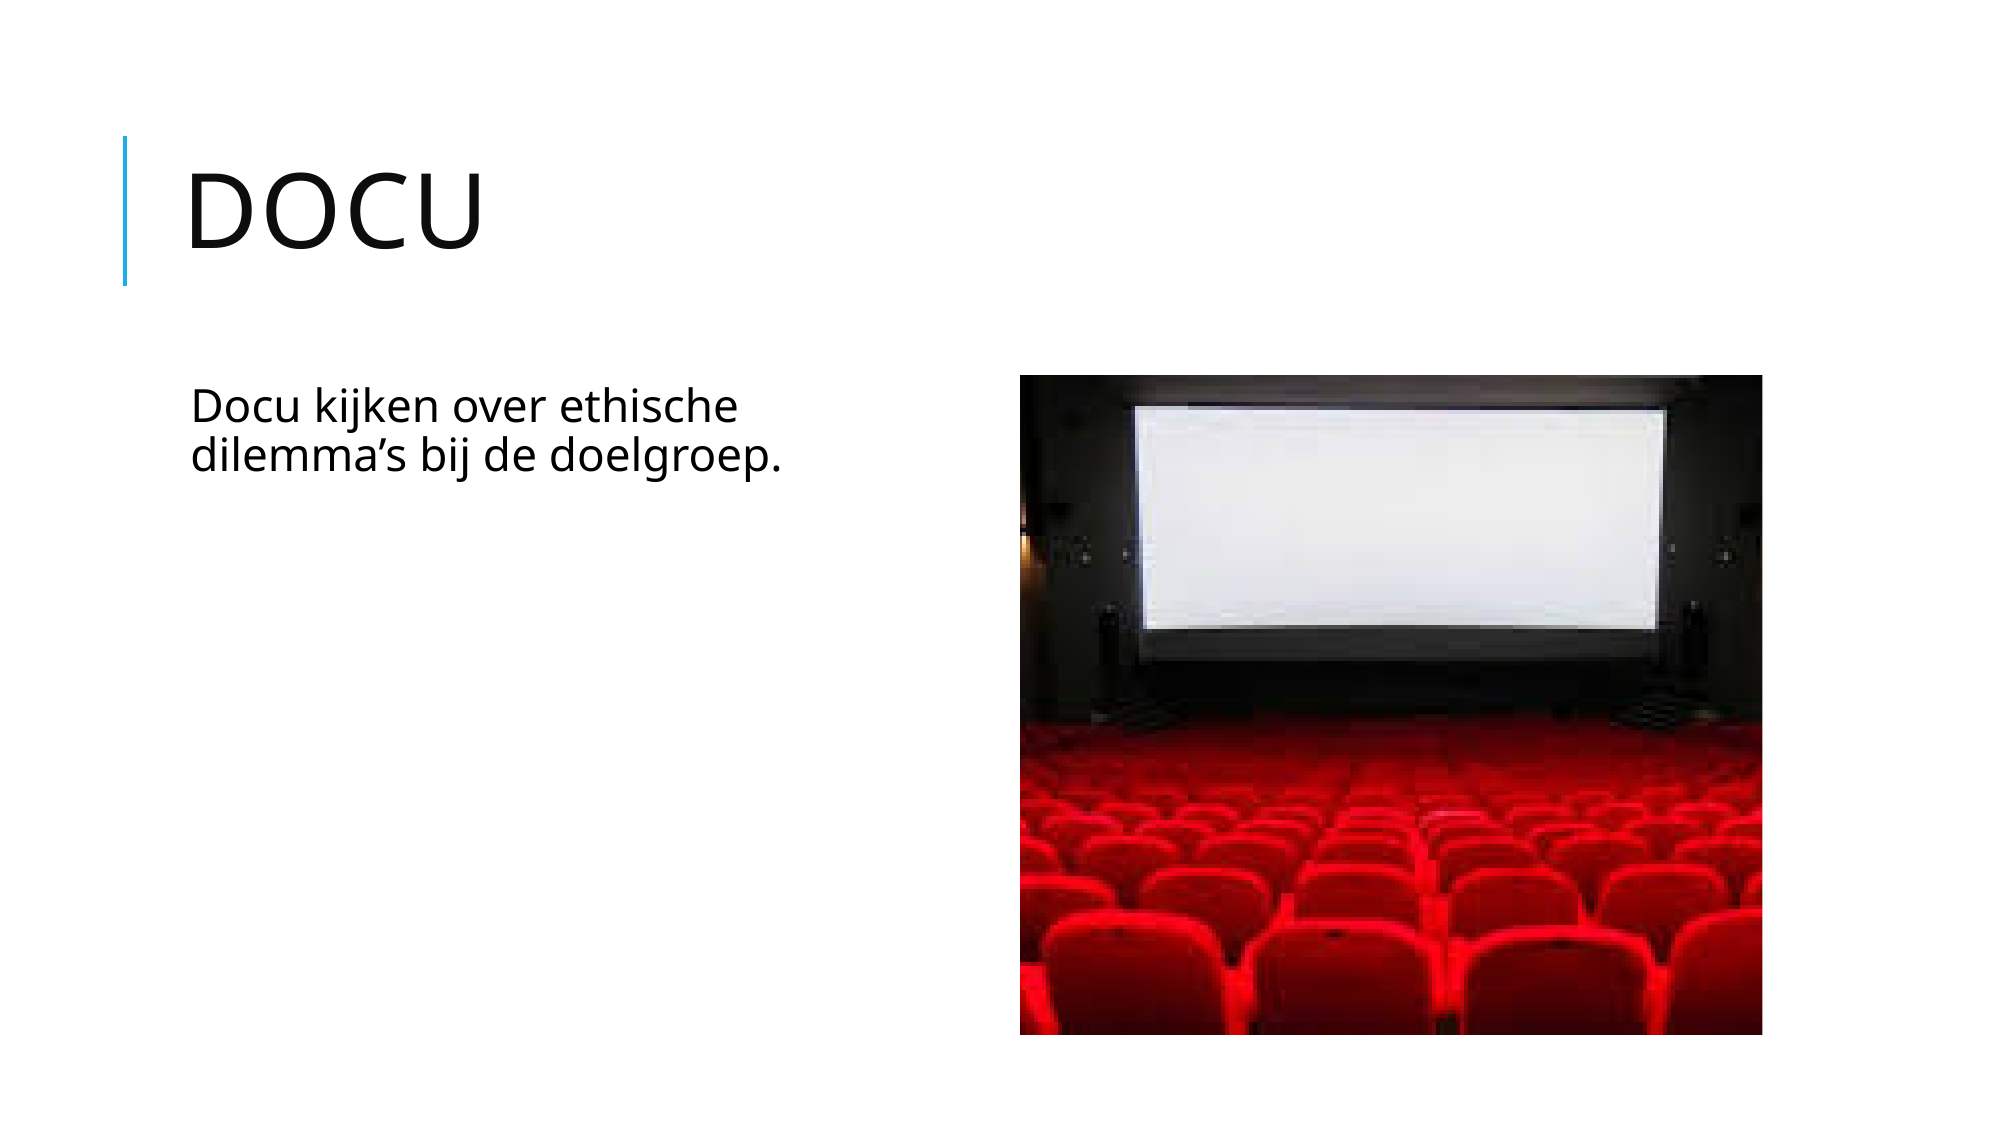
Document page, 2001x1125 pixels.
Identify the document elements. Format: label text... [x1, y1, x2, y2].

list Docu kijken over ethische dilemma’s bij de doelgroep. [168, 375, 948, 1035]
title Docu [168, 96, 1763, 342]
picture [1019, 374, 1763, 1036]
